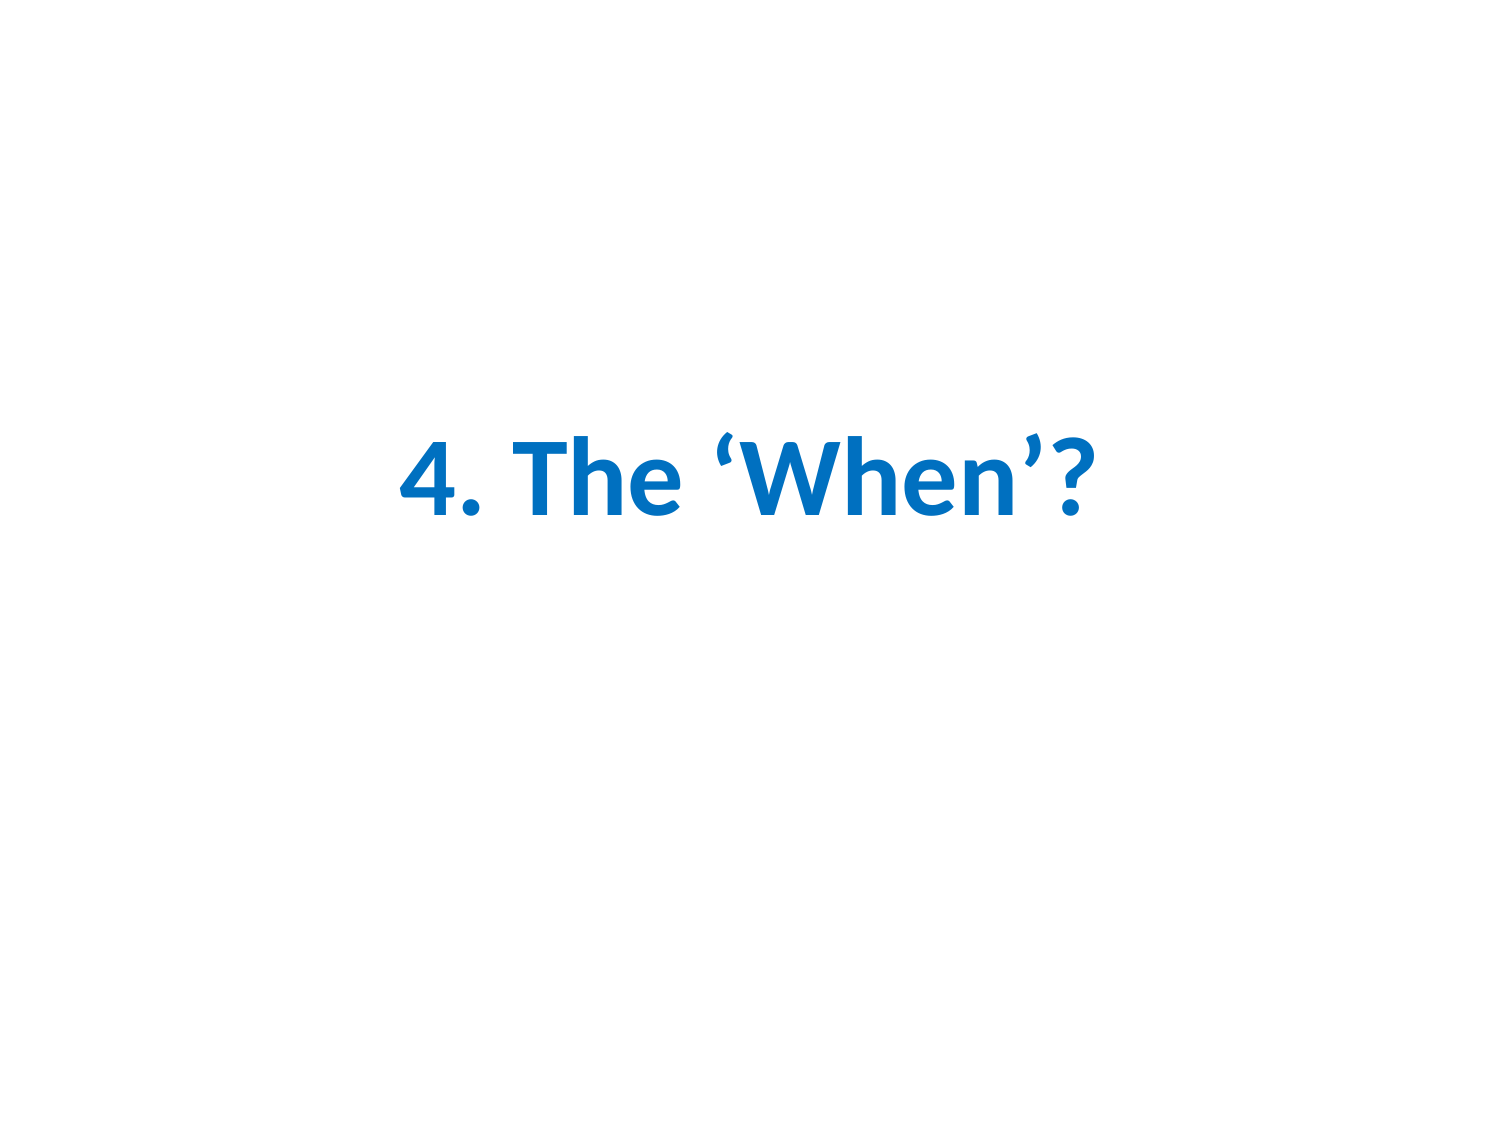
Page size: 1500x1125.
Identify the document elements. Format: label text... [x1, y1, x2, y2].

title 4. The ‘When’? [112, 349, 1388, 591]
